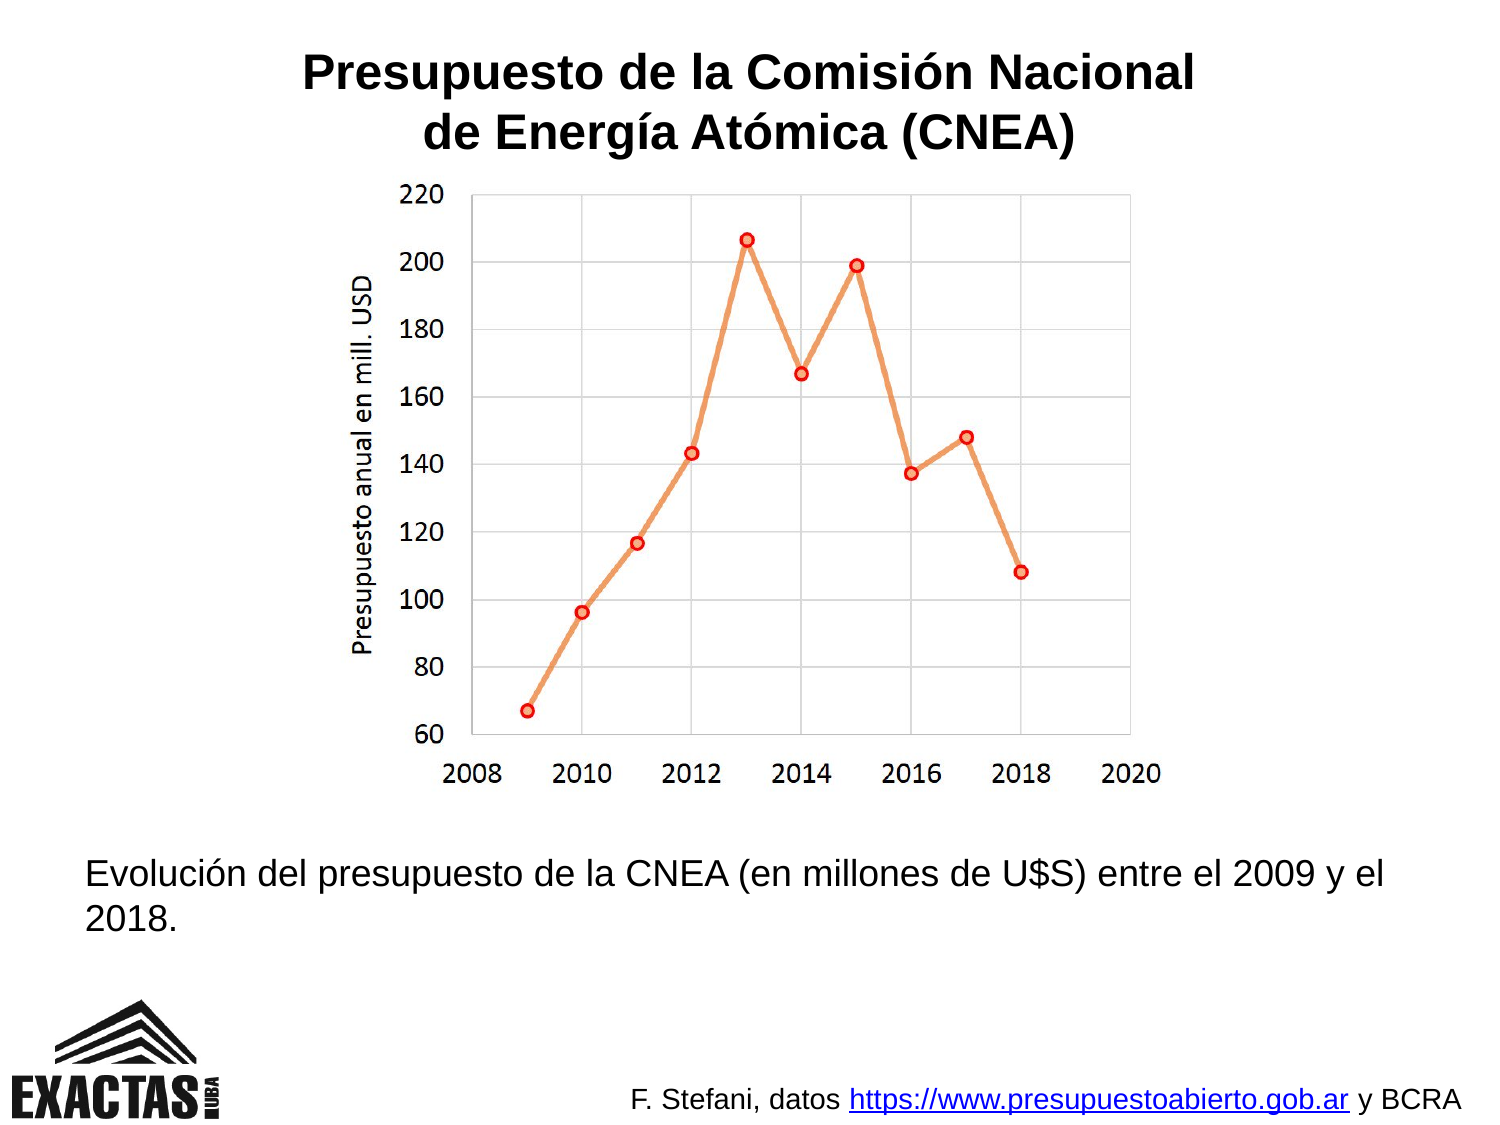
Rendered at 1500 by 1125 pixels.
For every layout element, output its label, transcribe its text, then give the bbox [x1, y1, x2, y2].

text_box Evolución del presupuesto de la CNEA (en millones de U$S) entre el 2009 y el 2018. [70, 841, 1429, 947]
text_box Presupuesto de la Comisión Nacional de Energía Atómica (CNEA) [0, 32, 1500, 167]
text_box F. Stefani, datos https://www.presupuestoabierto.gob.ar y BCRA [615, 1073, 1500, 1123]
picture [323, 166, 1175, 876]
picture [12, 999, 219, 1119]
